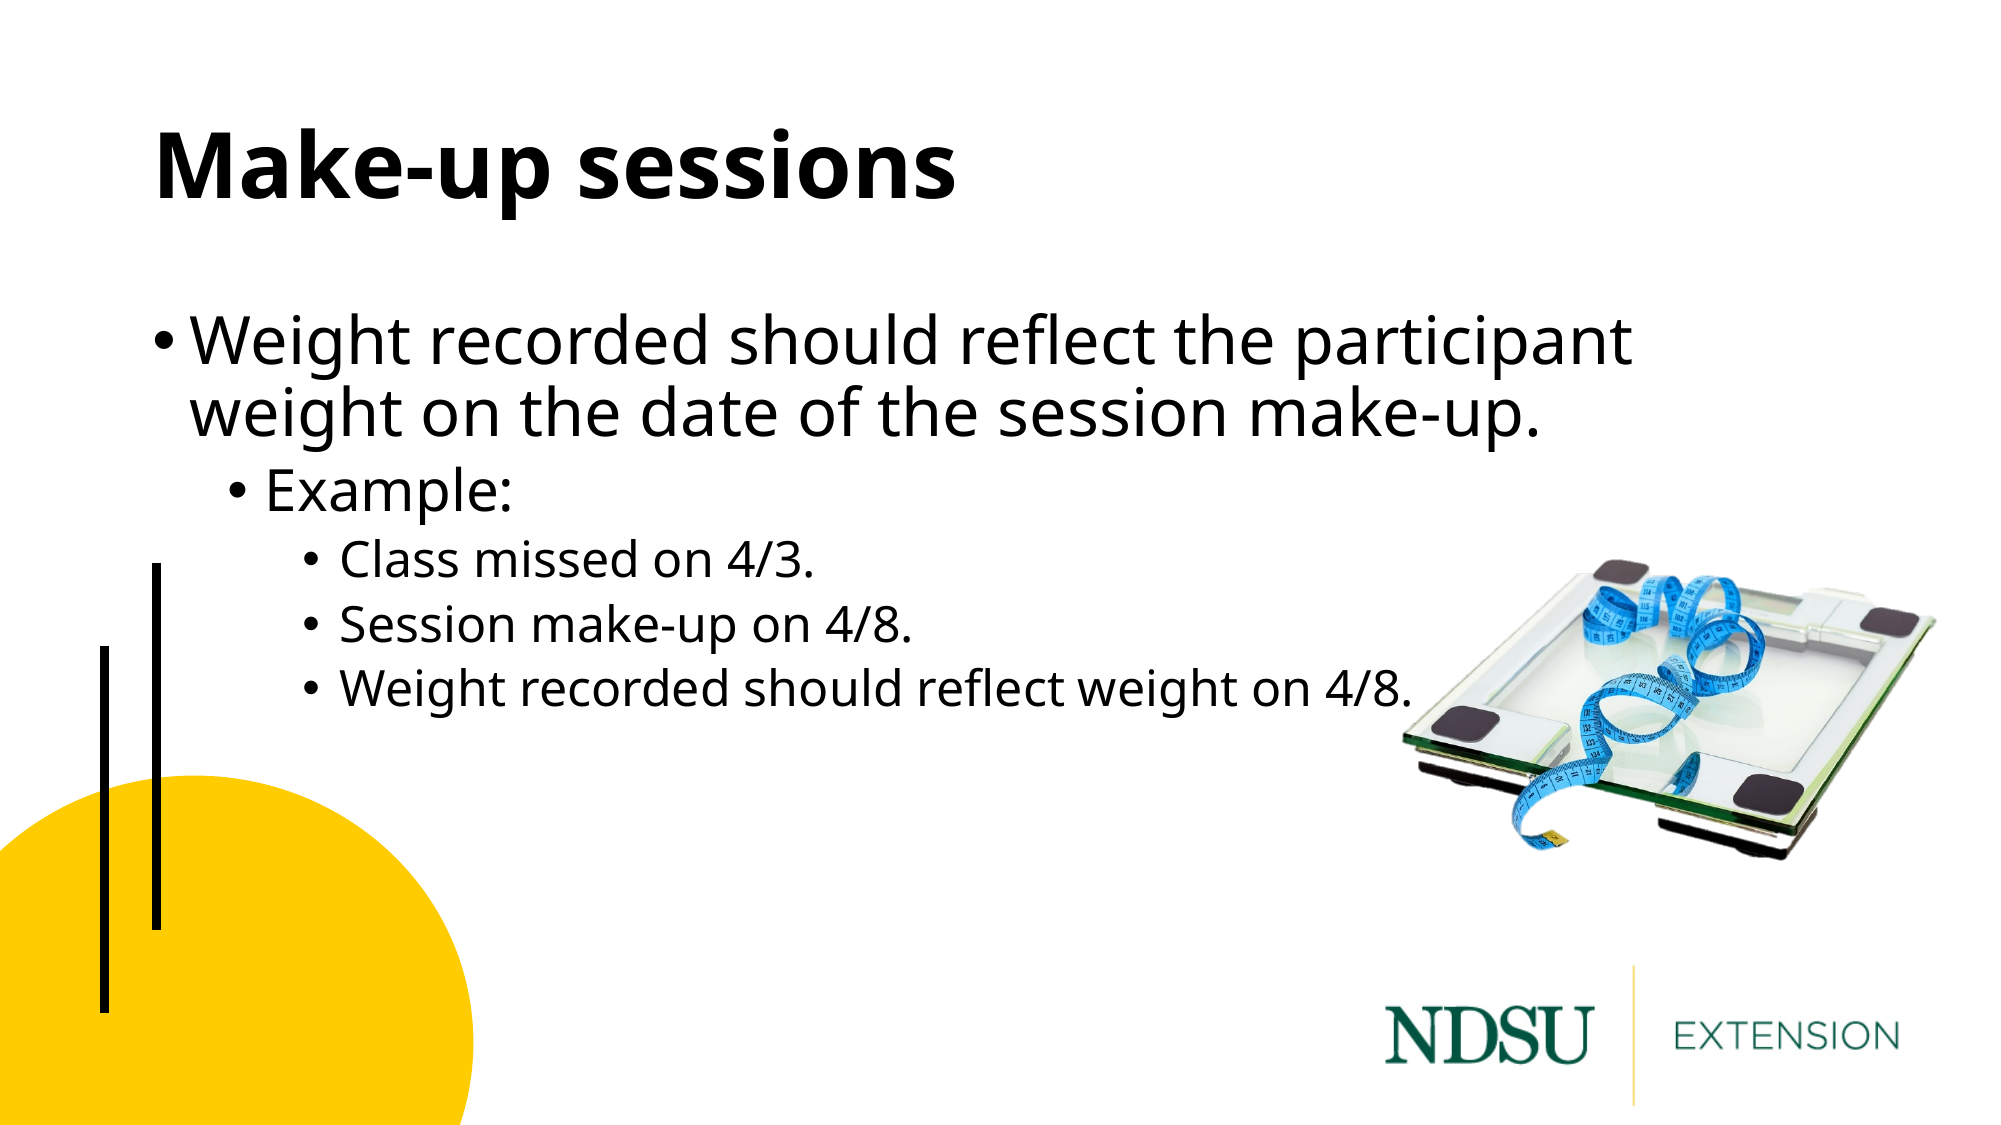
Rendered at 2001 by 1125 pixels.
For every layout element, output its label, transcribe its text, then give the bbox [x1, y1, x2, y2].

picture [1385, 963, 1900, 1108]
title Make-up sessions [137, 59, 1863, 278]
picture [1319, 456, 2000, 920]
list Weight recorded should reflect the participant weight on the date of the session make-up. Example: Class missed on 4/3. Session make-up on 4/8. Weight recorded should reflect weight on 4/8. [137, 299, 1863, 1014]
